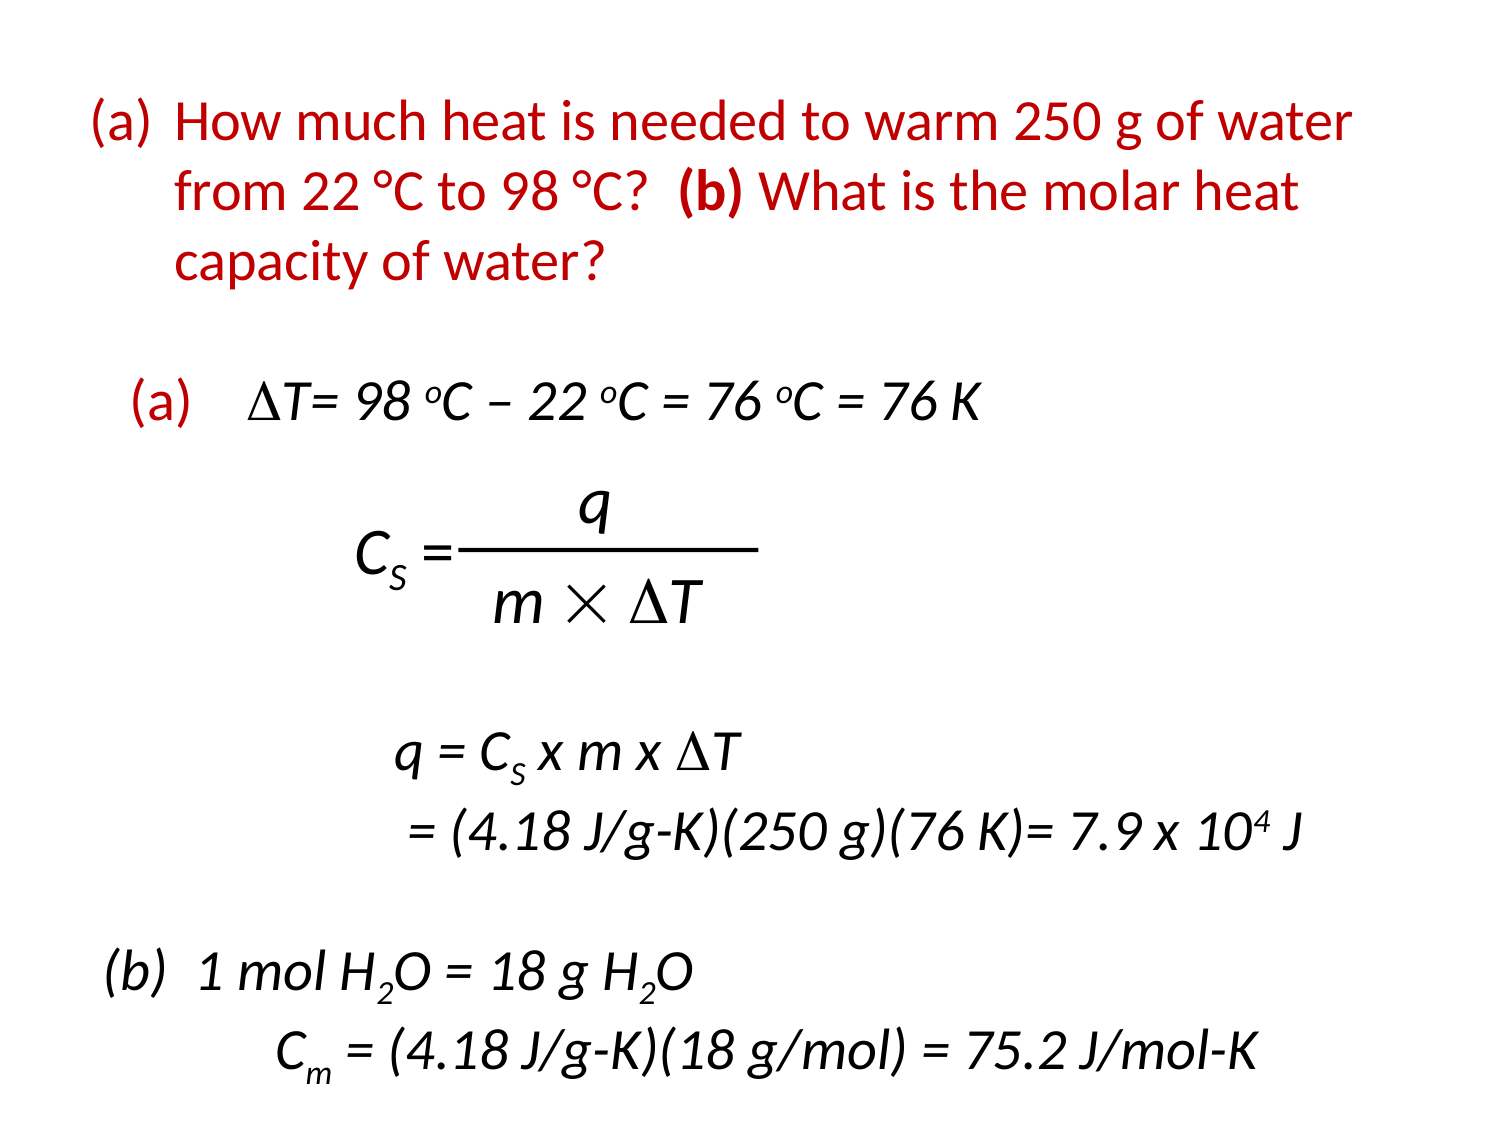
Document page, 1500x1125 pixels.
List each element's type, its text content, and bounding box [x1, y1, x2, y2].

text_box How much heat is needed to warm 250 g of water from 22 °C to 98 °C? (b) What is the molar heat capacity of water? (a) T= 98 oC – 22 oC = 76 oC = 76 K q = CS x m x T = (4.18 J/g-K)(250 g)(76 K)= 7.9 x 104 J (b) 1 mol H2O = 18 g H2O Cm = (4.18 J/g-K)(18 g/mol) = 75.2 J/mol-K [75, 74, 1400, 1125]
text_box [337, 449, 759, 646]
